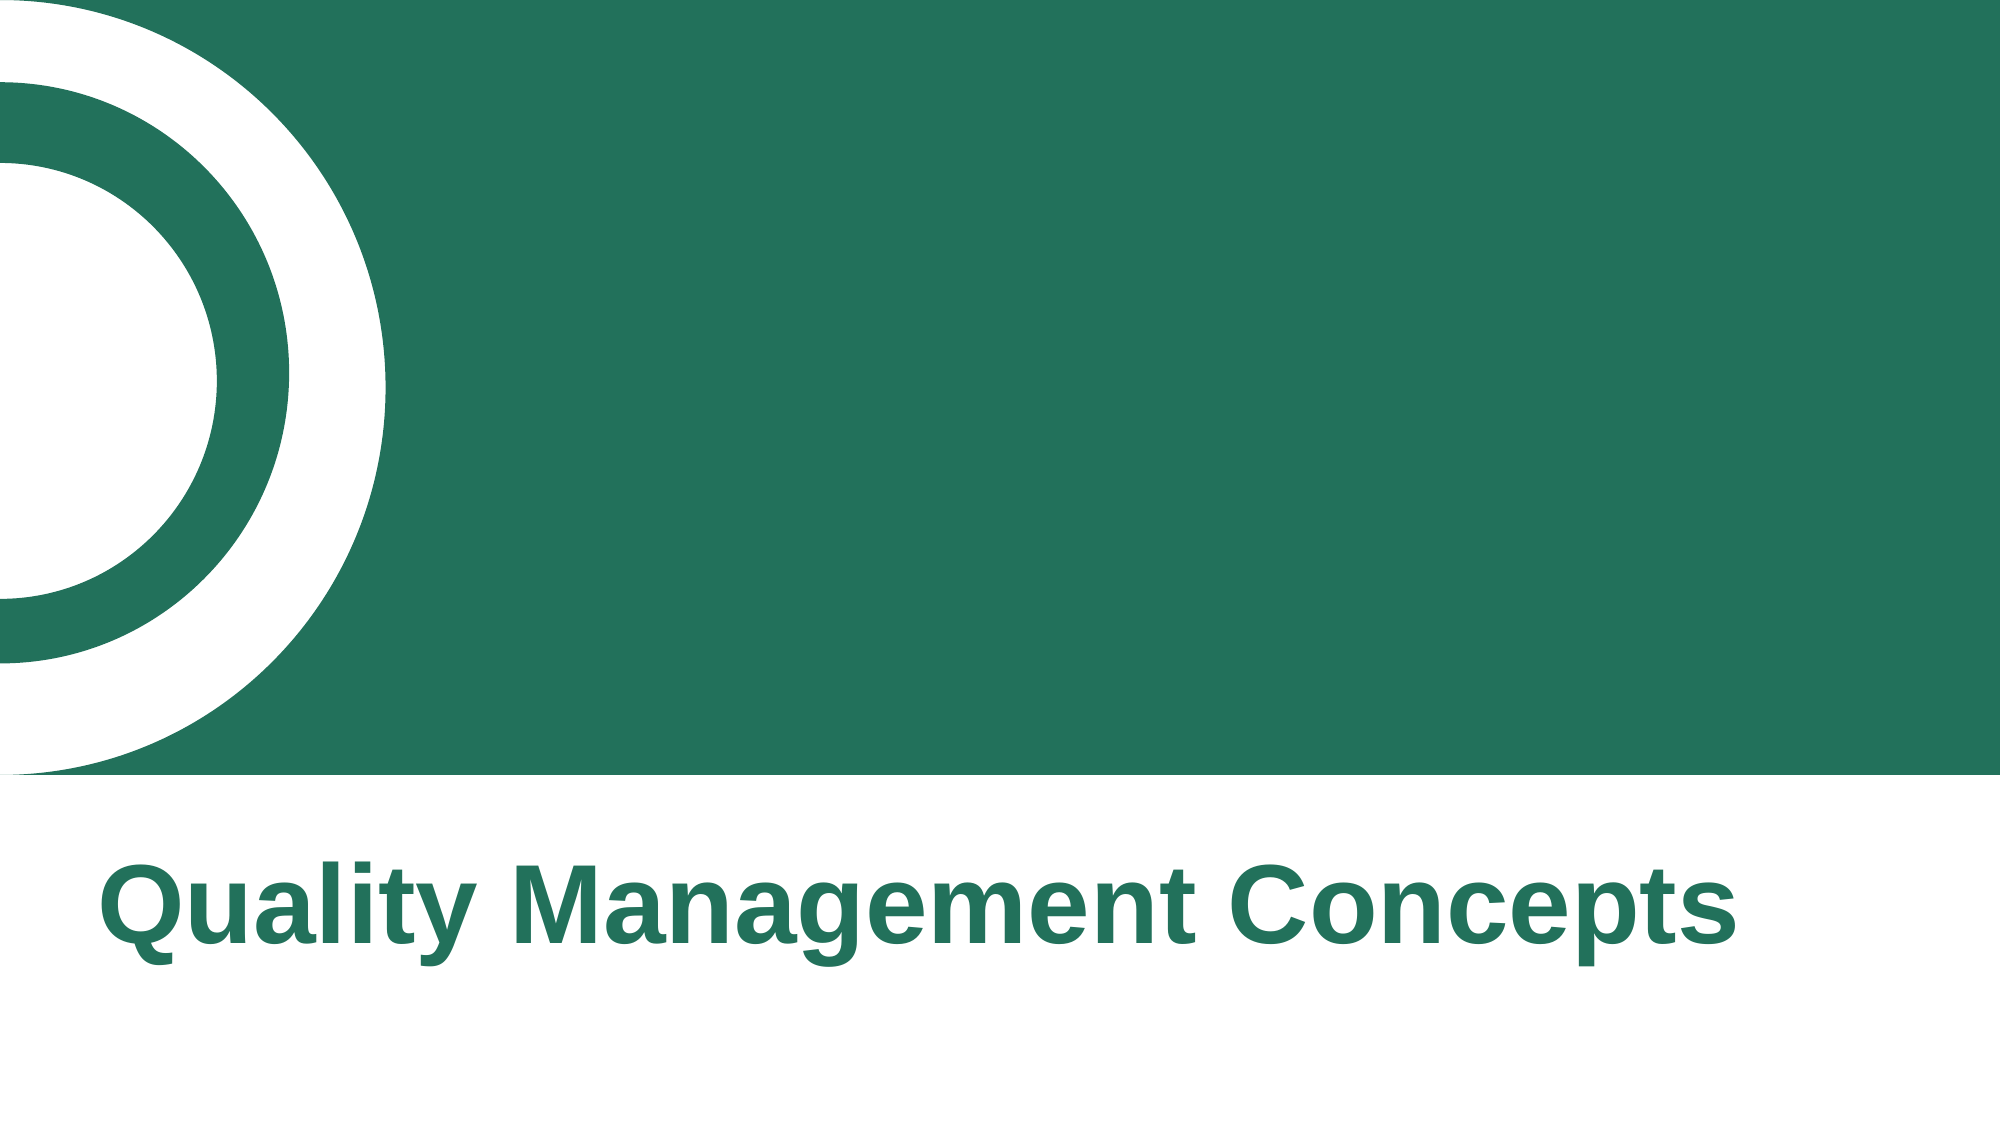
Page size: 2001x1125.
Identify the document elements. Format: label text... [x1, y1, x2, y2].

title Quality Management Concepts [97, 846, 1900, 956]
